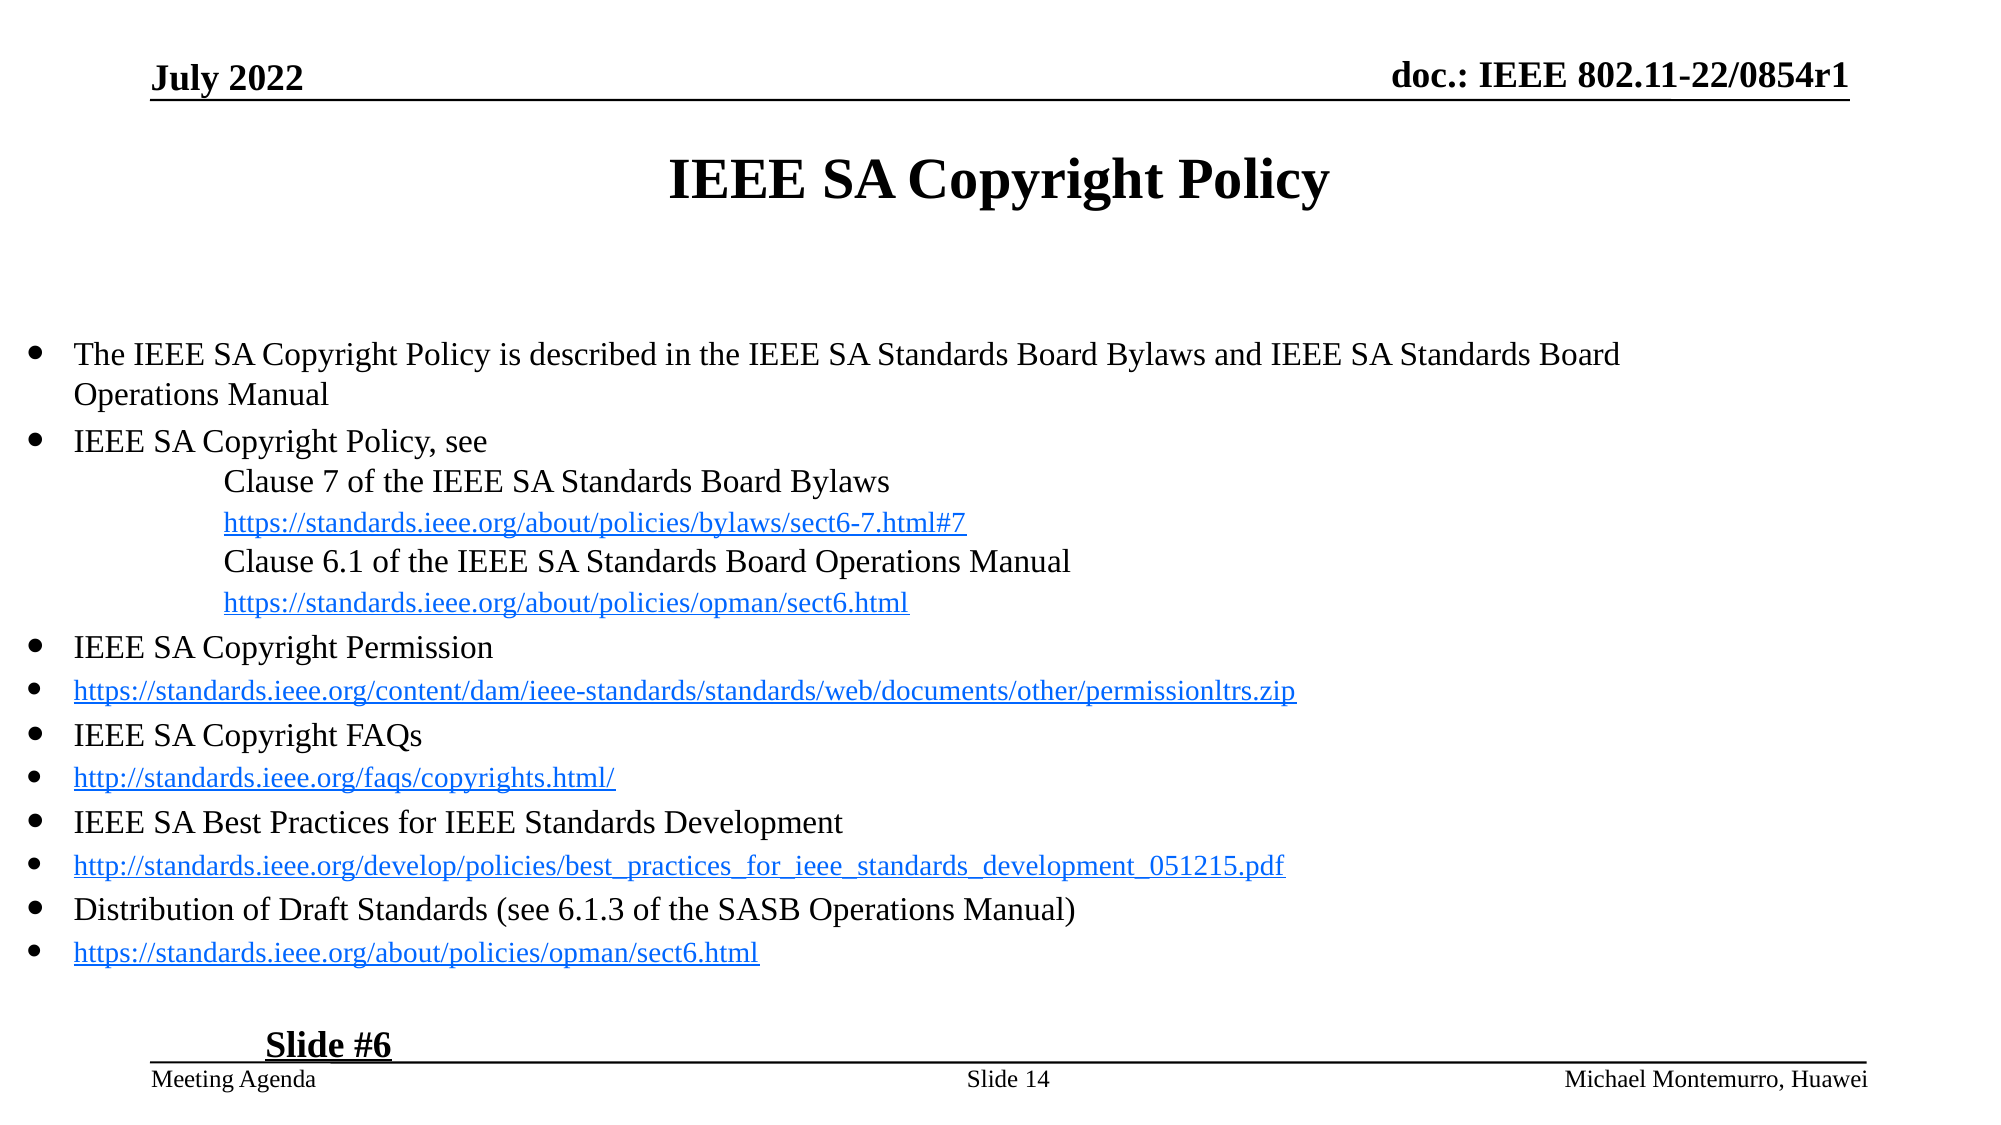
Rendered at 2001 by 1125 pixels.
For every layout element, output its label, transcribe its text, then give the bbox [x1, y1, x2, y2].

list The IEEE SA Copyright Policy is described in the IEEE SA Standards Board Bylaws and IEEE SA Standards Board Operations Manual IEEE SA Copyright Policy, see Clause 7 of the IEEE SA Standards Board Bylaws https://standards.ieee.org/about/policies/bylaws/sect6-7.html#7 Clause 6.1 of the IEEE SA Standards Board Operations Manual https://standards.ieee.org/about/policies/opman/sect6.html IEEE SA Copyright Permission https://standards.ieee.org/content/dam/ieee-standards/standards/web/documents/other/permissionltrs.zip IEEE SA Copyright FAQs http://standards.ieee.org/faqs/copyrights.html/ IEEE SA Best Practices for IEEE Standards Development http://standards.ieee.org/develop/policies/best_practices_for_ieee_standards_development_051215.pdf Distribution of Draft Standards (see 6.1.3 of the SASB Operations Manual) https://standards.ieee.org/about/policies/opman/sect6.html [0, 324, 1700, 1000]
footer Michael Montemurro, Huawei [1266, 1061, 1869, 1093]
slide_number Slide 14 [964, 1061, 1053, 1093]
text_box IEEE SA Copyright Policy [362, 87, 1638, 263]
text_box Slide #6 [250, 1012, 407, 1073]
